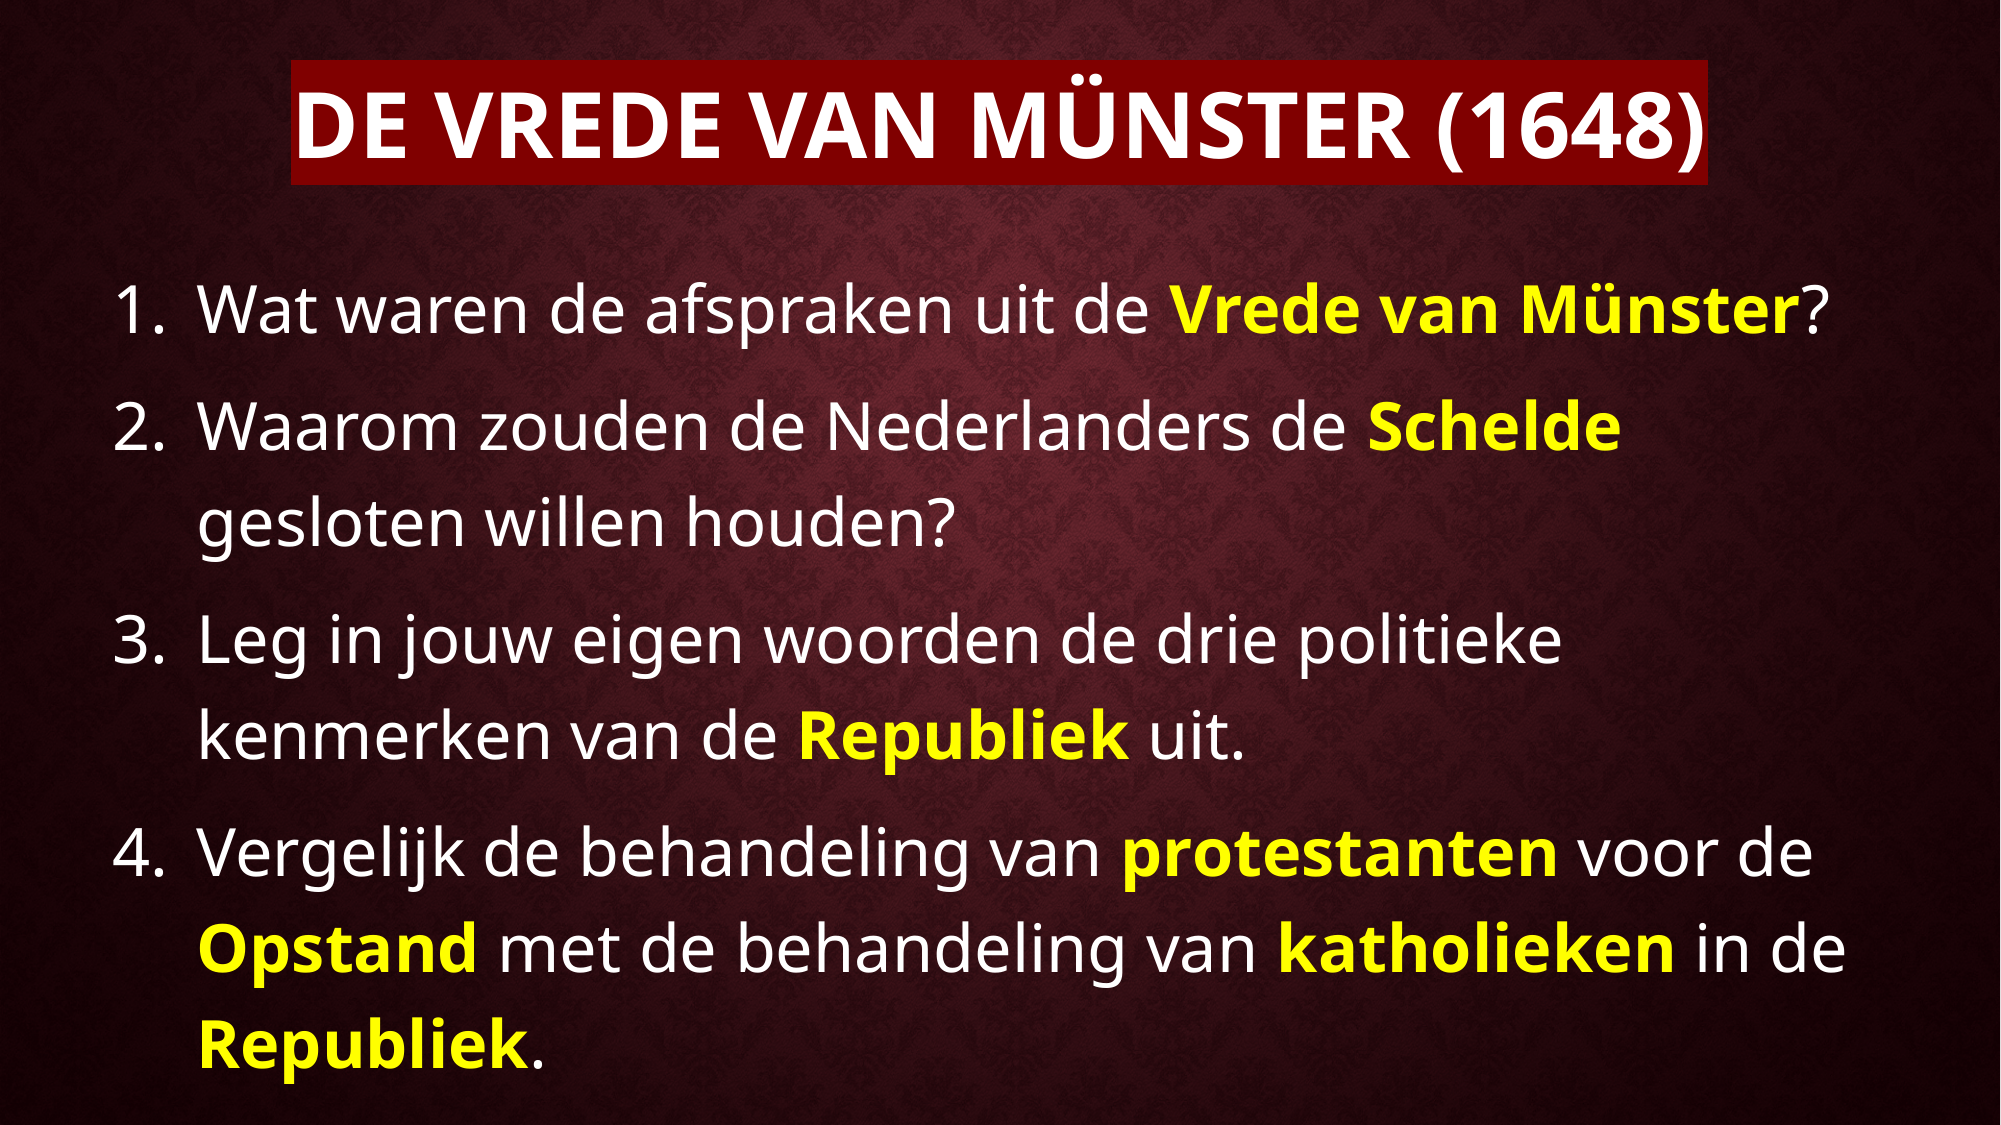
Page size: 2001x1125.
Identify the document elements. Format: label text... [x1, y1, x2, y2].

title De Vrede van Münster (1648) [150, 19, 1850, 238]
list Wat waren de afspraken uit de Vrede van Münster? Waarom zouden de Nederlanders de Schelde gesloten willen houden? Leg in jouw eigen woorden de drie politieke kenmerken van de Republiek uit. Vergelijk de behandeling van protestanten voor de Opstand met de behandeling van katholieken in de Republiek. [97, 243, 1903, 1112]
